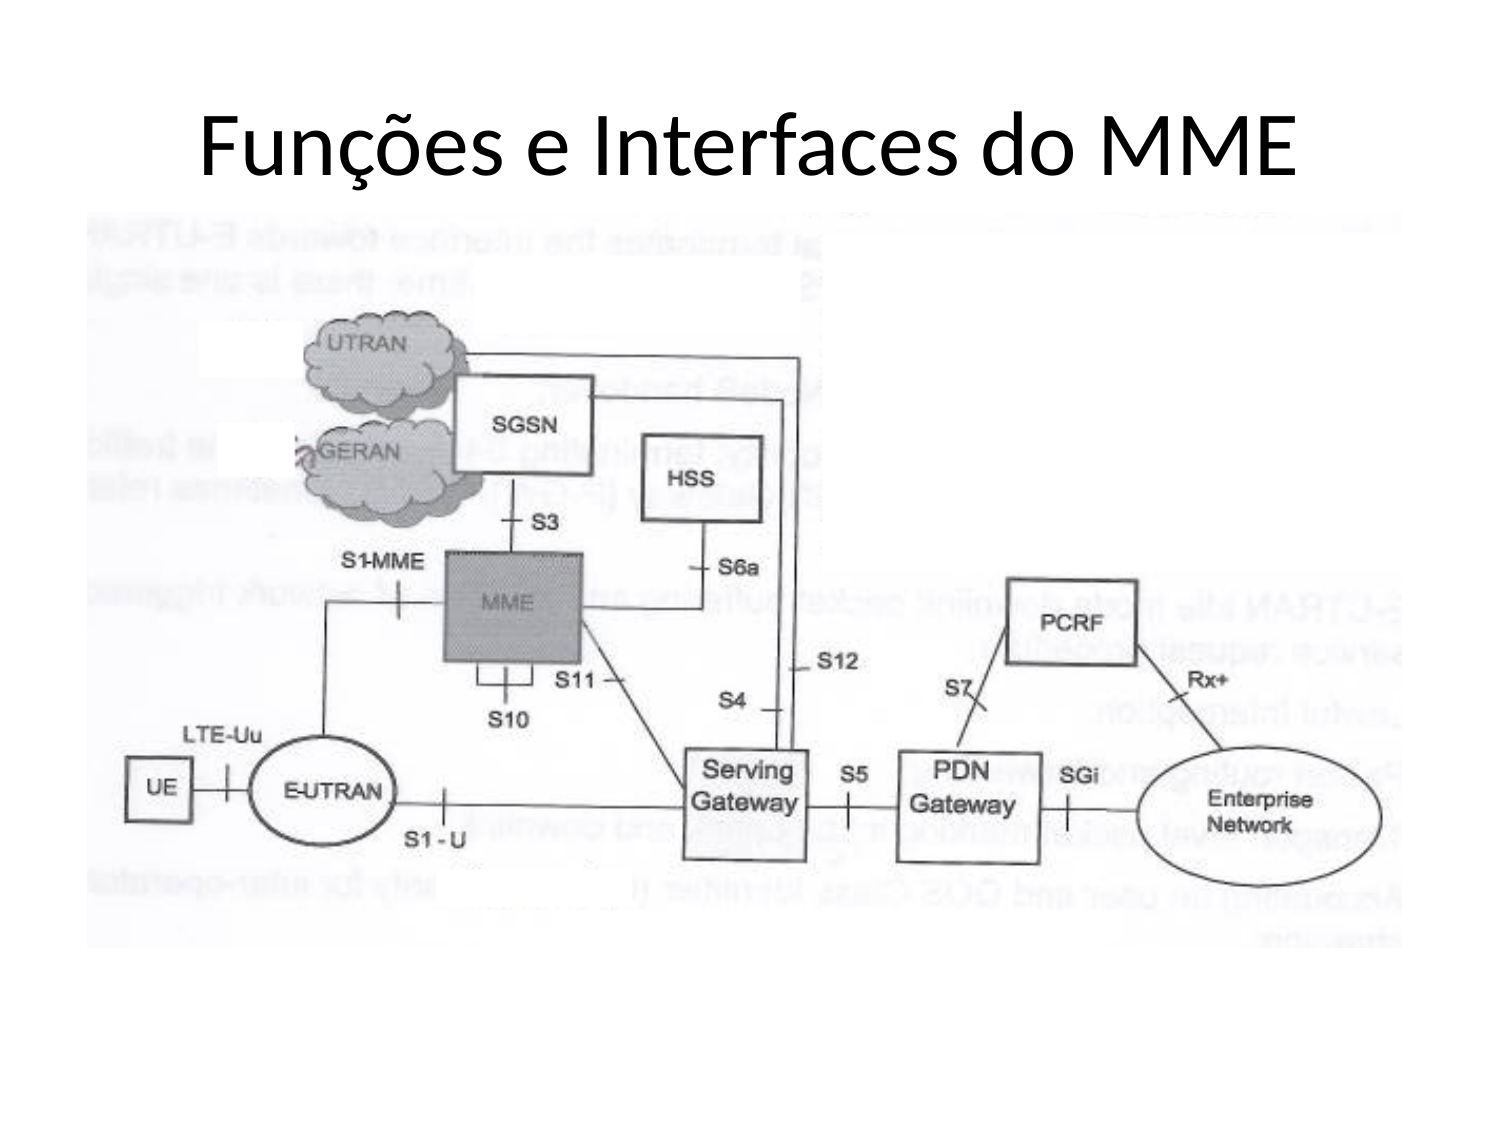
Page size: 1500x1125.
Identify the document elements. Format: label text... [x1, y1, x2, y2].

picture [87, 212, 1403, 948]
title Funções e Interfaces do MME [75, 45, 1425, 233]
